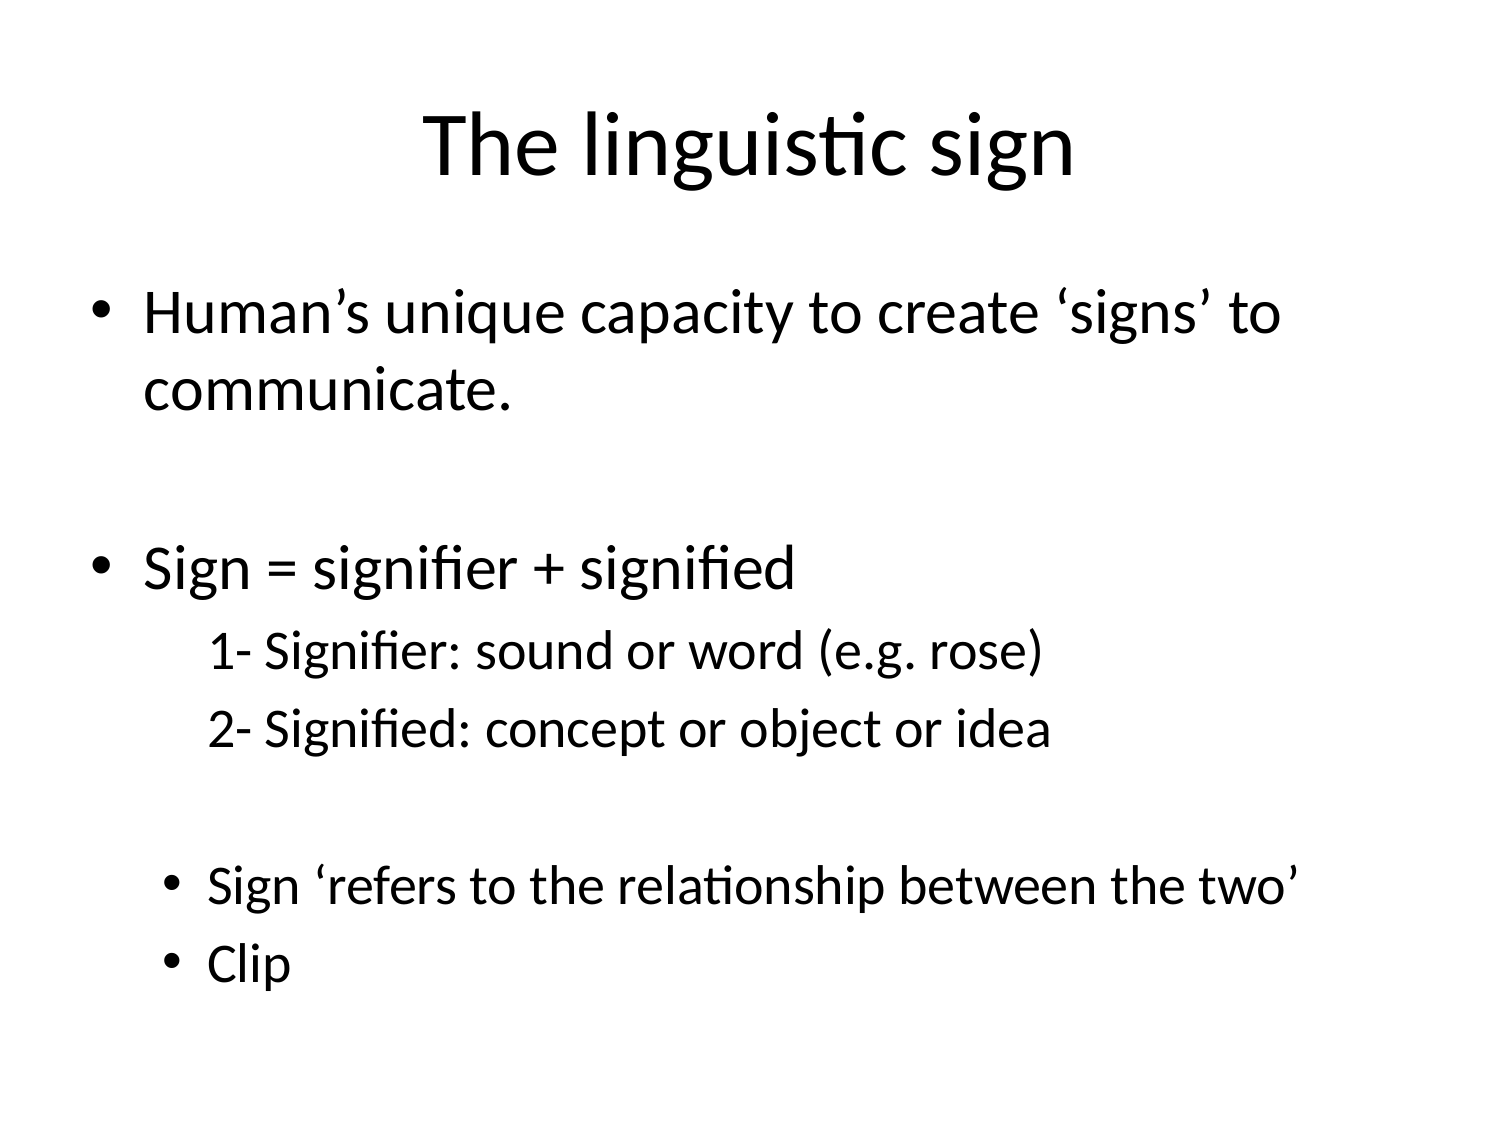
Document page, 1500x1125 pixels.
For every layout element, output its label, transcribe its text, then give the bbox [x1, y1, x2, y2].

title The linguistic sign [75, 45, 1425, 233]
list Human’s unique capacity to create ‘signs’ to communicate. Sign = signifier + signified 1- Signifier: sound or word (e.g. rose) 2- Signified: concept or object or idea Sign ‘refers to the relationship between the two’ Clip [75, 262, 1425, 1005]
